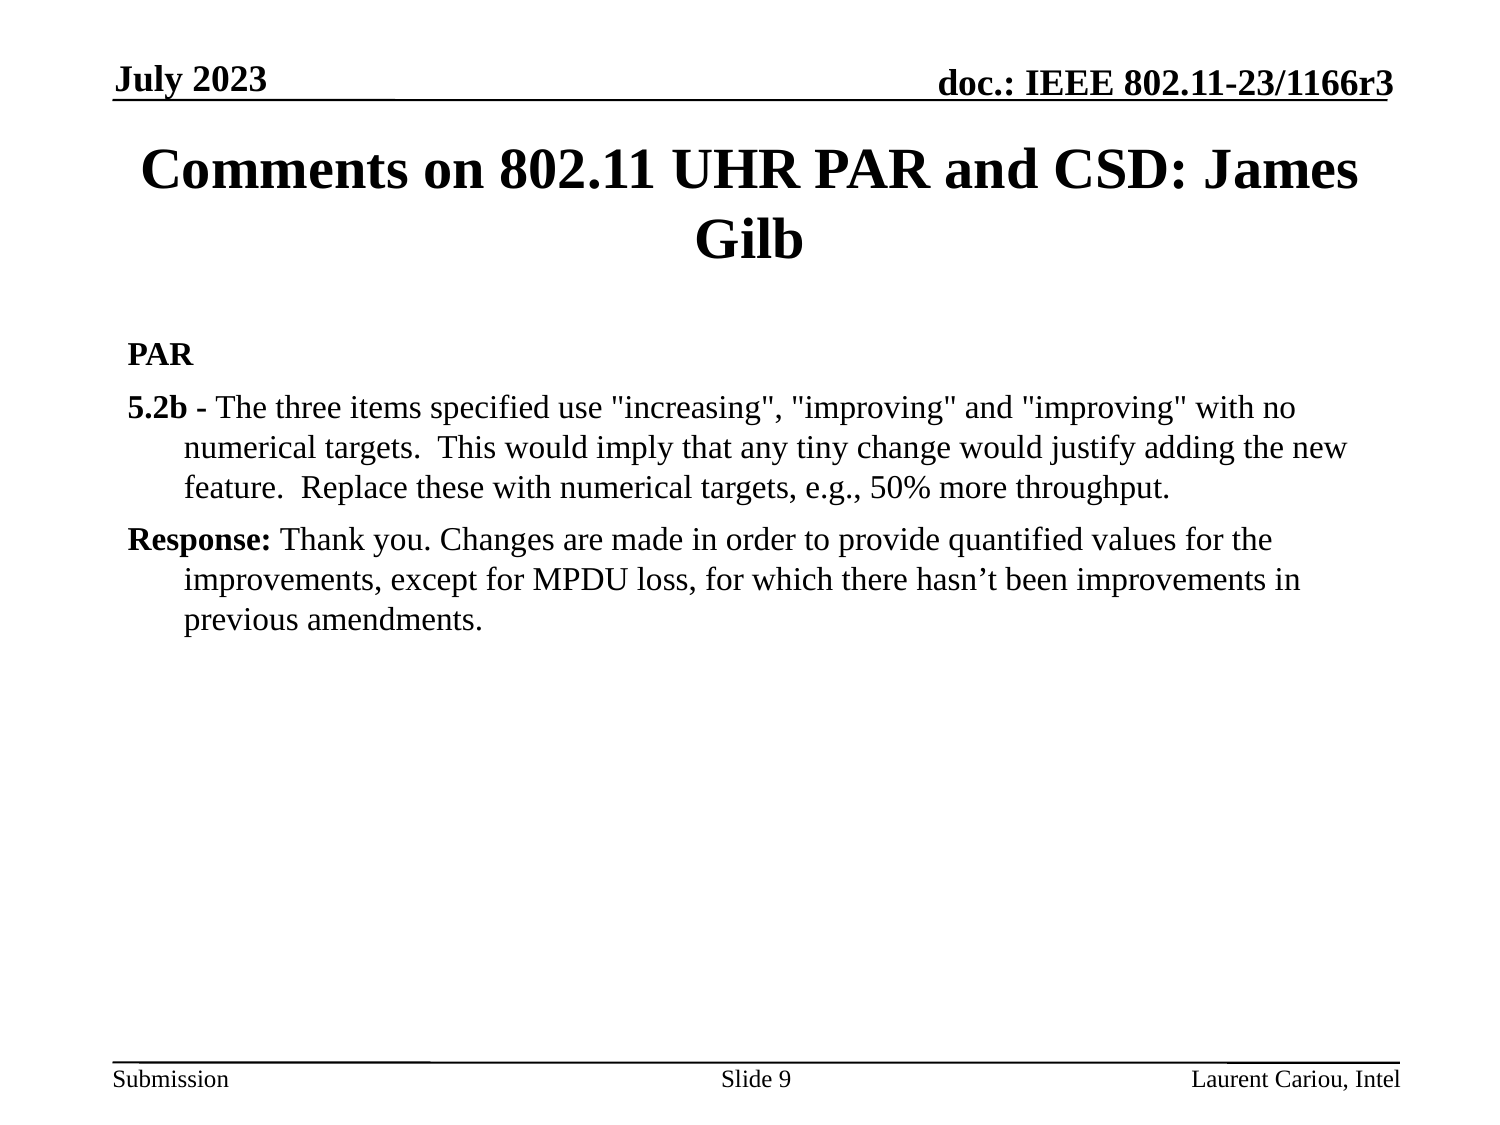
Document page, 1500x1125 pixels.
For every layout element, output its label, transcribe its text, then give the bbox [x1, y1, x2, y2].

slide_number Slide 9 [712, 1061, 800, 1123]
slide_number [114, 54, 423, 100]
title Comments on 802.11 UHR PAR and CSD: James Gilb [112, 112, 1388, 288]
list PAR 5.2b - The three items specified use "increasing", "improving" and "improving" with no numerical targets. This would imply that any tiny change would justify adding the new feature. Replace these with numerical targets, e.g., 50% more throughput. Response: Thank you. Changes are made in order to provide quantified values for the improvements, except for MPDU loss, for which there hasn’t been improvements in previous amendments. [112, 324, 1388, 1000]
footer Laurent Cariou, Intel [878, 1061, 1402, 1093]
